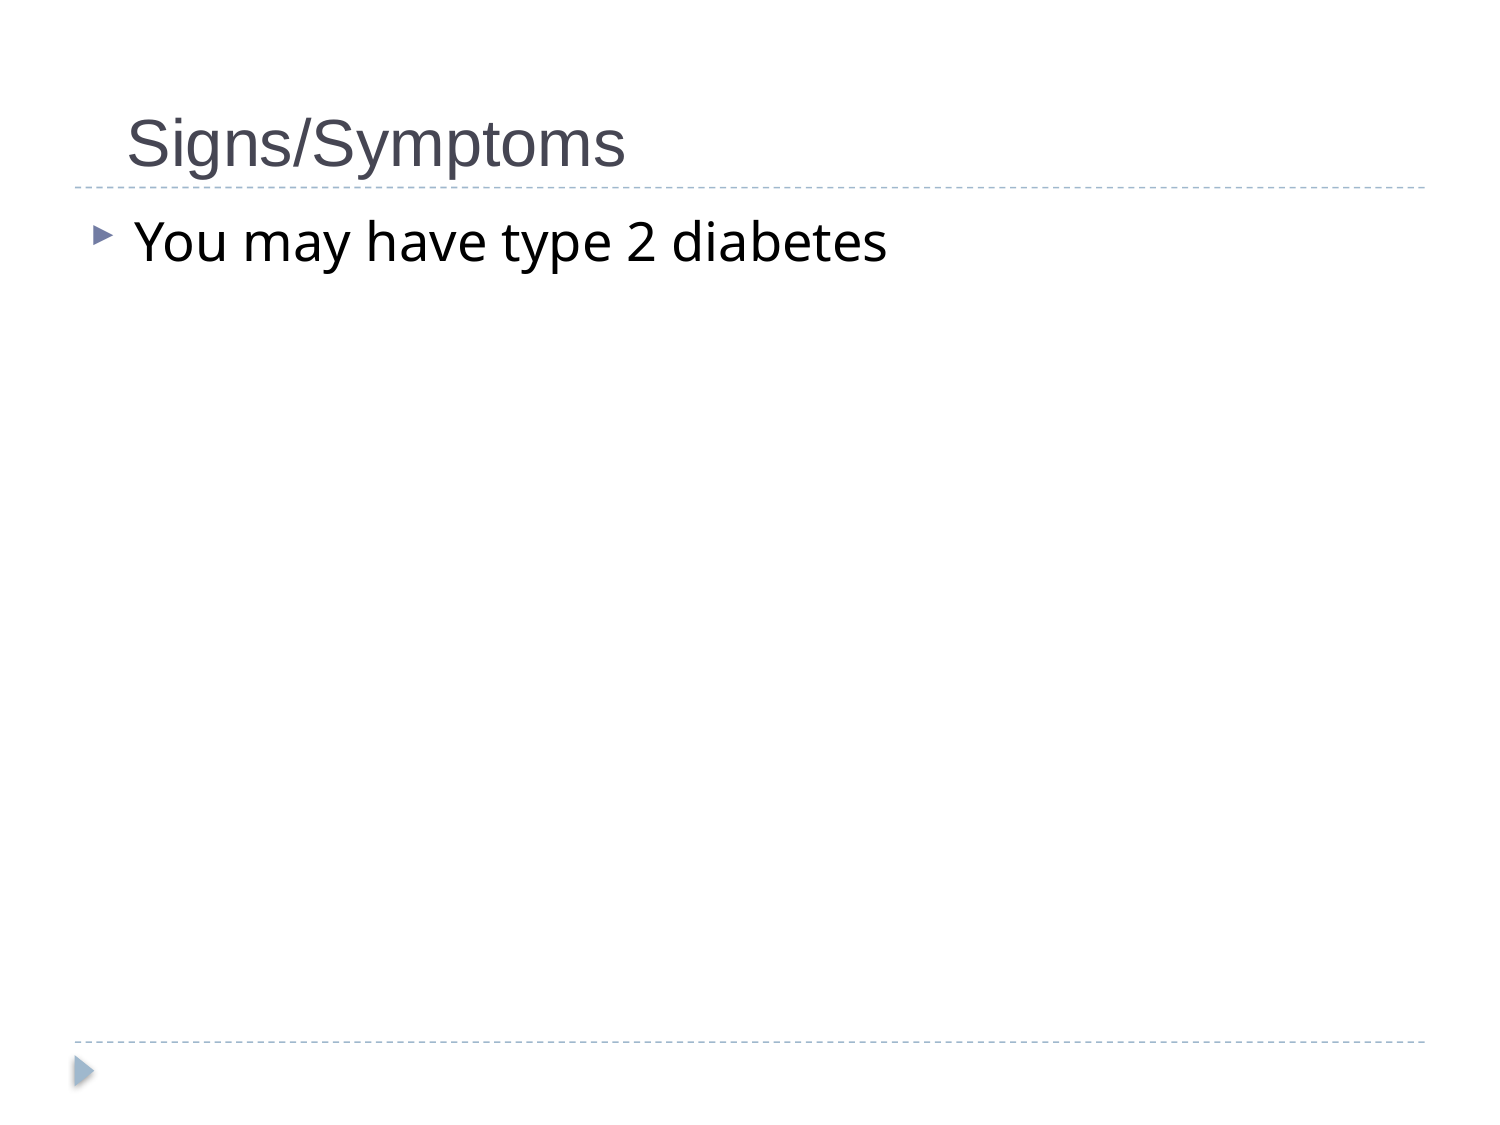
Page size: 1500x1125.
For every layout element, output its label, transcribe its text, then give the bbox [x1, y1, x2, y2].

title Signs/Symptoms [75, 24, 1425, 188]
list You may have type 2 diabetes [75, 200, 1425, 1006]
